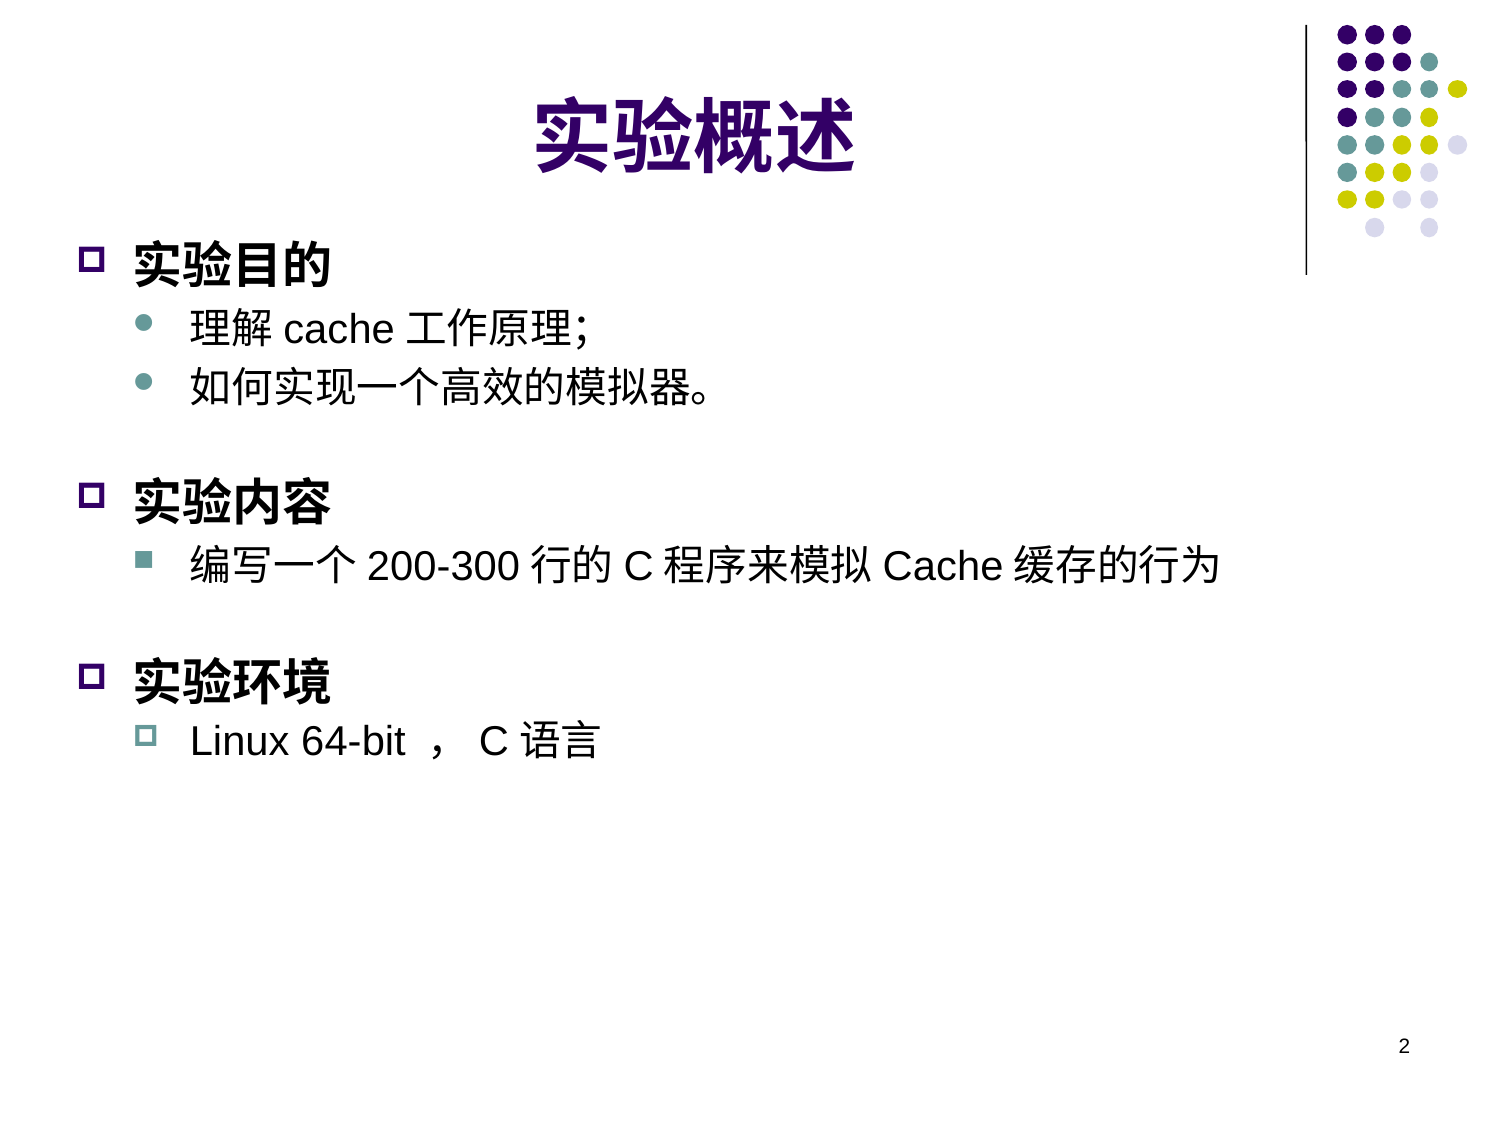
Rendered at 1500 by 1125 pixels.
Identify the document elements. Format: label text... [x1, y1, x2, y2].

text_box <number> [1074, 1025, 1425, 1100]
text_box 实验概述 [74, 20, 1313, 191]
text_box 实验目的 理解cache工作原理； 如何实现一个高效的模拟器。 实验内容 编写一个200-300行的C程序来模拟Cache缓存的行为 实验环境 Linux 64-bit ，C语言 [61, 226, 1412, 986]
